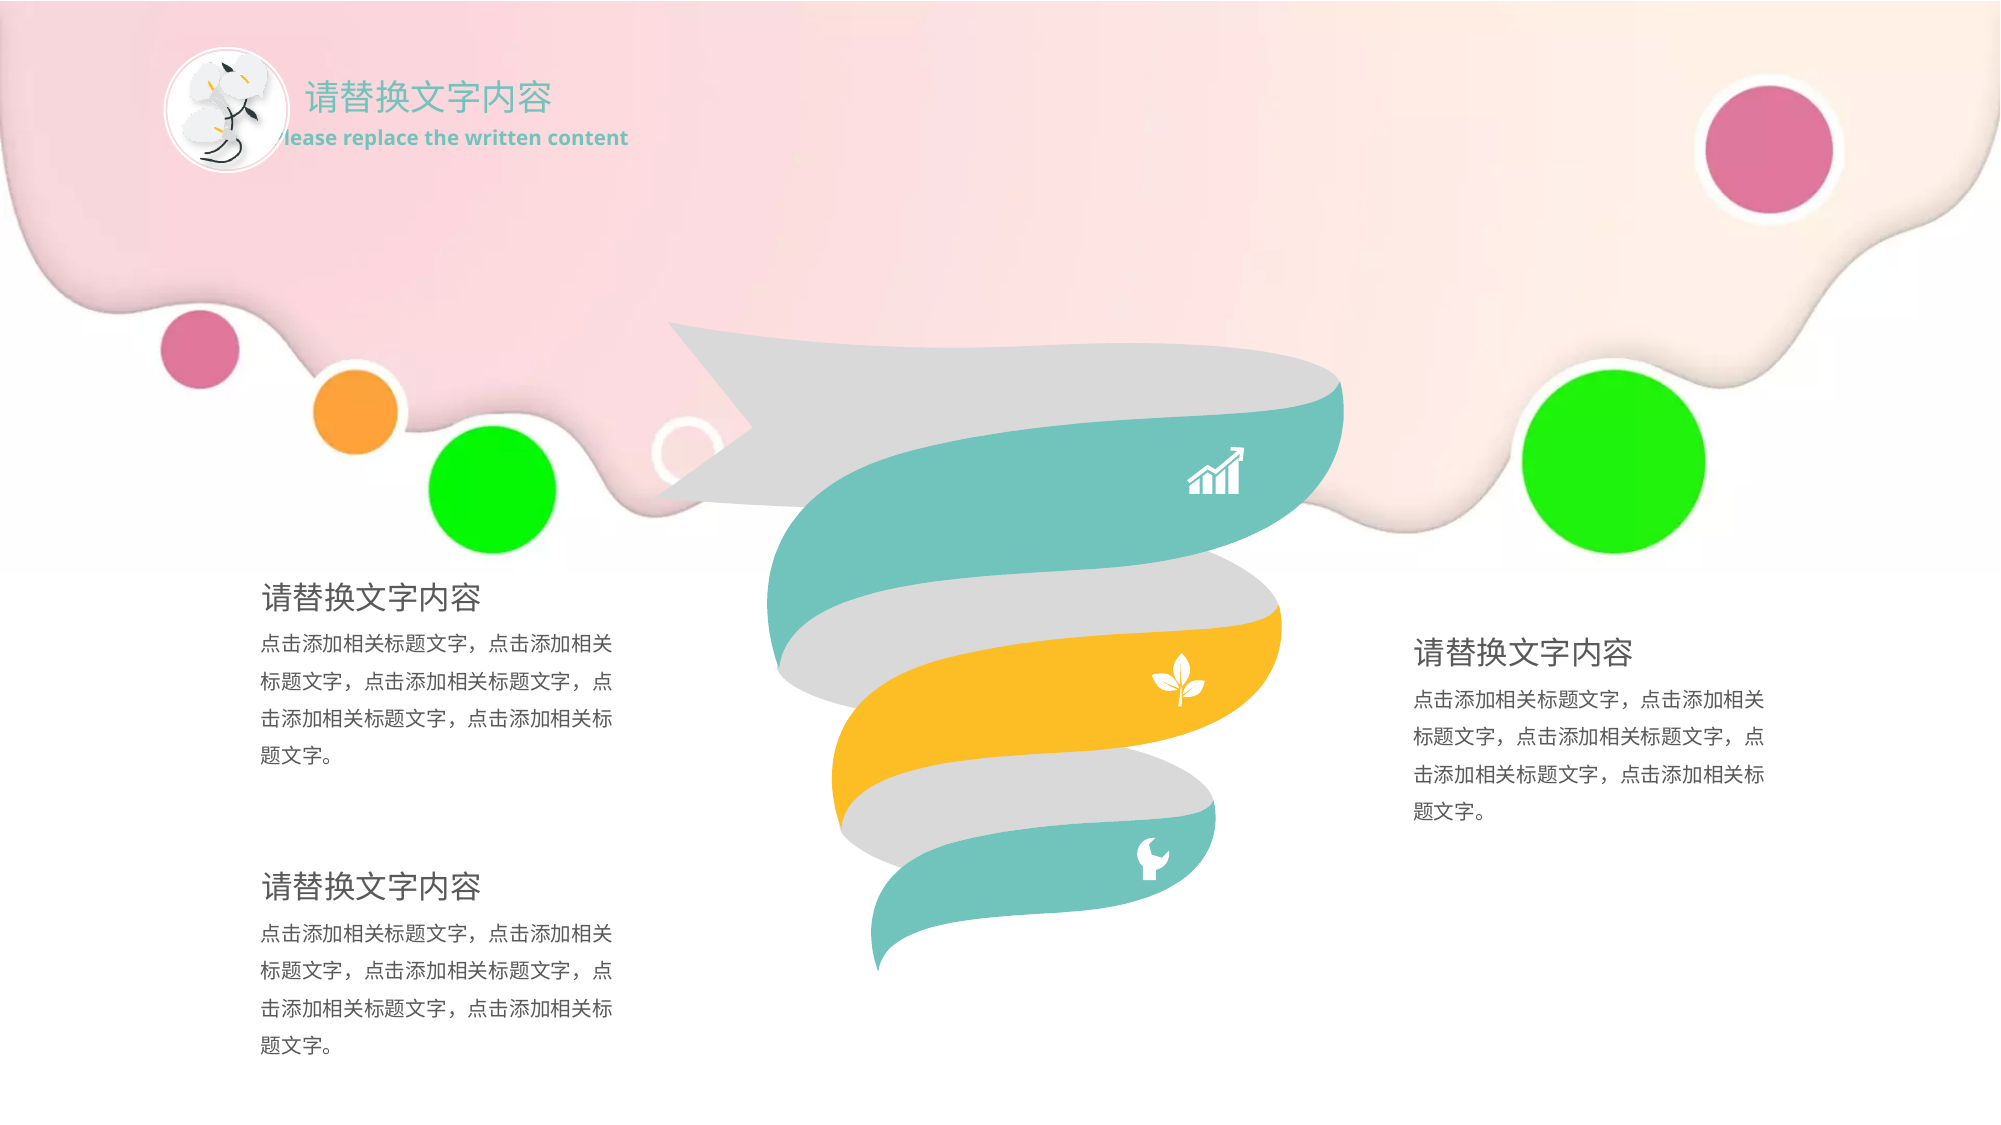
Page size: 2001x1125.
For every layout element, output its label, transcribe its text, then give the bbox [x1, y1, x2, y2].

text_box 点击添加相关标题文字，点击添加相关标题文字，点击添加相关标题文字，点击添加相关标题文字，点击添加相关标题文字。 [245, 611, 629, 776]
text_box [776, 565, 1137, 709]
text_box 请替换文字内容 [246, 860, 497, 913]
text_box [767, 381, 1344, 669]
text_box 点击添加相关标题文字，点击添加相关标题文字，点击添加相关标题文字，点击添加相关标题文字，点击添加相关标题文字。 [245, 901, 629, 1066]
text_box [831, 633, 1137, 829]
text_box 点击添加相关标题文字，点击添加相关标题文字，点击添加相关标题文字，点击添加相关标题文字，点击添加相关标题文字。 [1398, 667, 1781, 831]
text_box [839, 748, 1137, 868]
text_box [1245, 604, 1282, 703]
text_box 请替换文字内容 [246, 570, 497, 623]
text_box [1245, 570, 1278, 623]
text_box [655, 322, 1340, 507]
text_box 请替换文字内容 [289, 67, 568, 125]
picture [0, 1, 2001, 574]
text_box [164, 47, 289, 173]
text_box Please replace the written content [289, 117, 645, 157]
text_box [1137, 447, 1245, 881]
text_box 请替换文字内容 [1399, 625, 1650, 679]
text_box [871, 820, 1181, 972]
